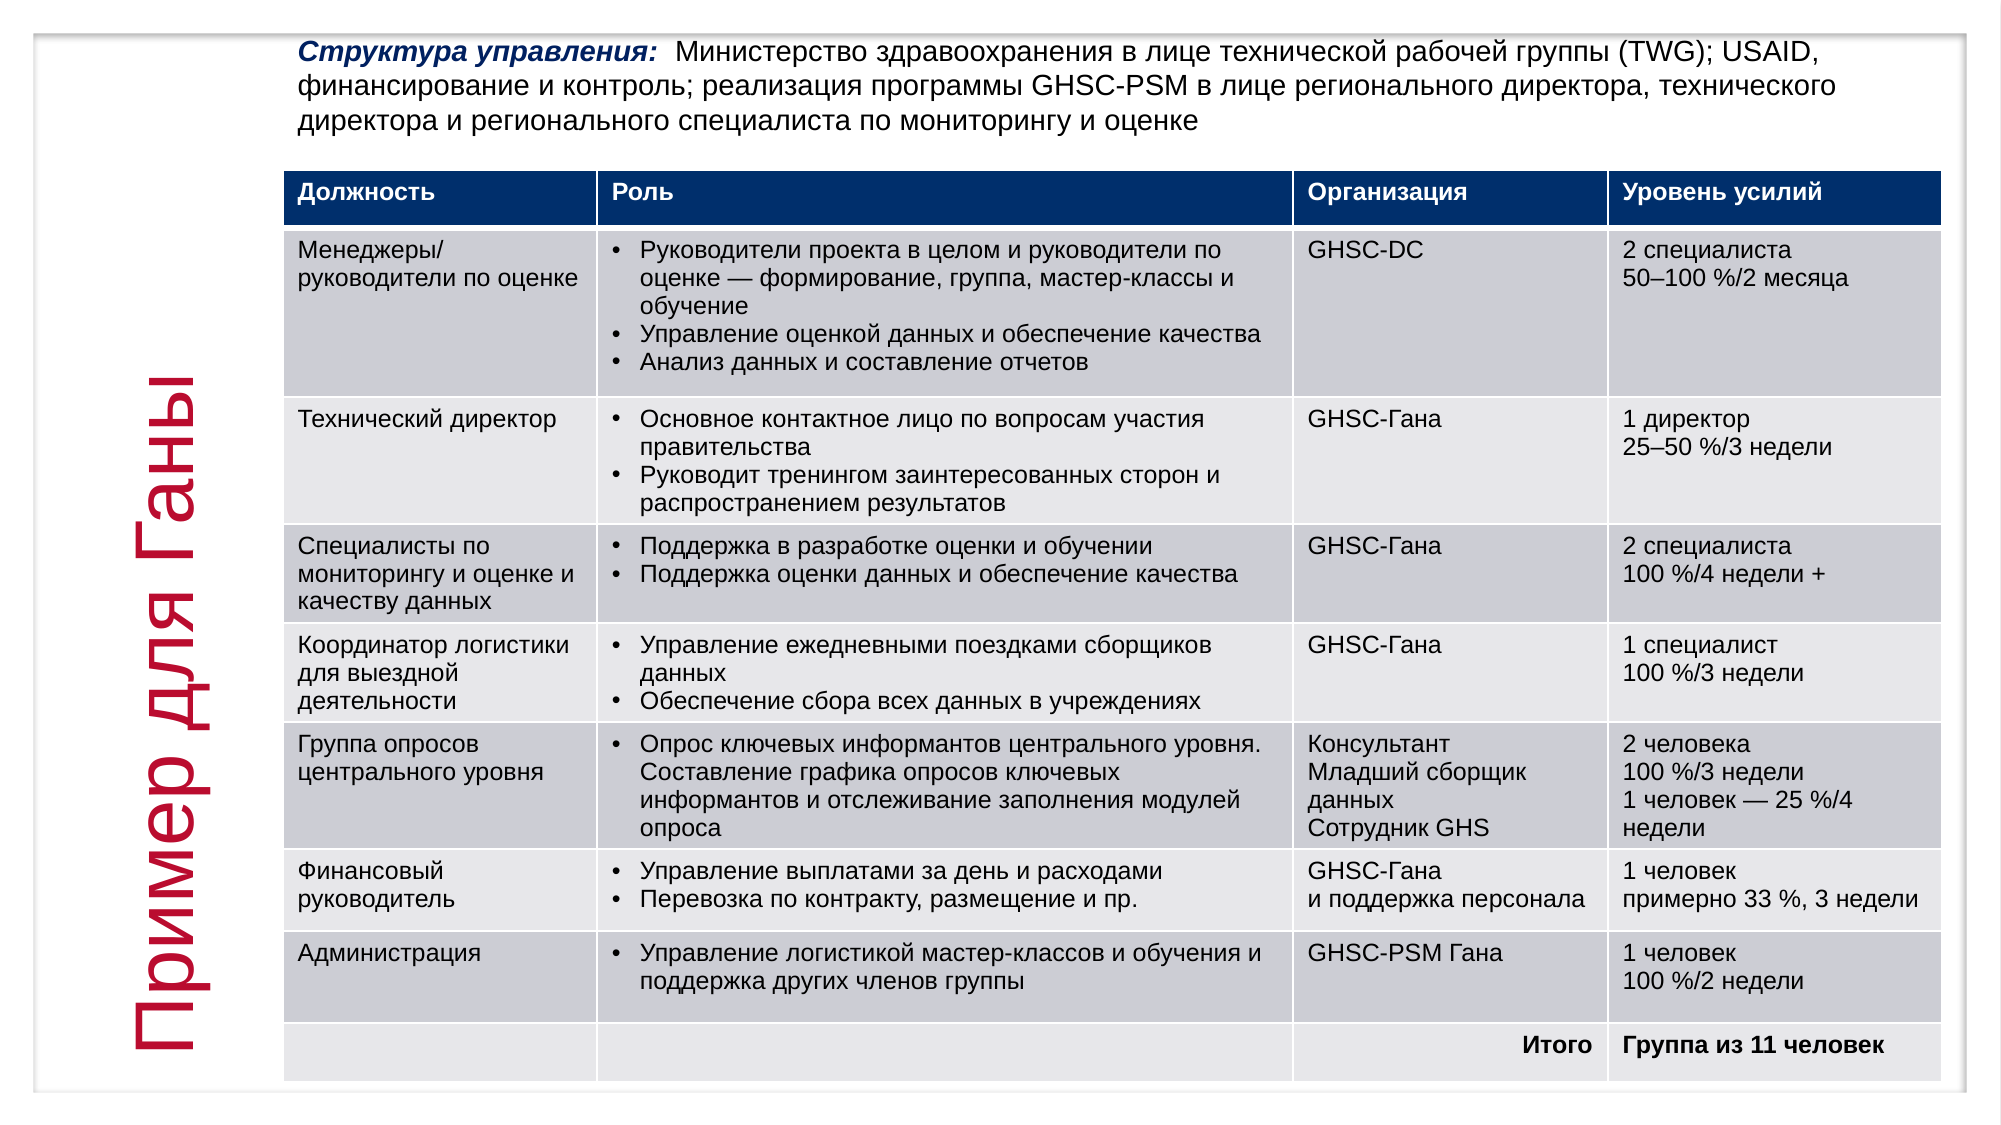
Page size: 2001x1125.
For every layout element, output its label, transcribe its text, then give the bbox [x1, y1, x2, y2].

table_cell Администрация [284, 932, 596, 1022]
table_cell 1 директор 25–50 %/3 недели [1609, 398, 1941, 523]
table_cell Управление логистикой мастер-классов и обучения и поддержка других членов группы [598, 932, 1292, 1022]
table_cell Основное контактное лицо по вопросам участия правительства Руководит тренингом заинтересованных сторон и распространением результатов [598, 398, 1292, 523]
table_header Должность [284, 171, 596, 225]
table_cell GHSC-Гана и поддержка персонала [1294, 850, 1607, 930]
table_cell Руководители проекта в целом и руководители по оценке — формирование, группа, мастер-классы и обучение Управление оценкой данных и обеспечение качества Анализ данных и составление отчетов [598, 231, 1292, 396]
table_cell Технический директор [284, 398, 596, 523]
table_cell GHSC-Гана [1294, 624, 1607, 721]
table_cell Управление ежедневными поездками сборщиков данных Обеспечение сбора всех данных в учреждениях [598, 624, 1292, 721]
table_cell GHSC-DC [1294, 231, 1607, 396]
table_cell [598, 1024, 1292, 1081]
title Пример для Ганы [101, 196, 218, 1072]
table_cell Менеджеры/руководители по оценке [284, 231, 596, 396]
table_cell Группа из 11 человек [1609, 1024, 1941, 1081]
table_cell Консультант Младший сборщик данных Сотрудник GHS [1294, 723, 1607, 848]
table_cell 1 человек 100 %/2 недели [1609, 932, 1941, 1022]
table_cell Управление выплатами за день и расходами Перевозка по контракту, размещение и пр. [598, 850, 1292, 930]
table_cell 1 специалист 100 %/3 недели [1609, 624, 1941, 721]
table_header Уровень усилий [1609, 171, 1941, 225]
table_cell 2 специалиста 100 %/4 недели + [1609, 525, 1941, 622]
table_header Организация [1294, 171, 1607, 225]
table_cell [284, 1024, 596, 1081]
text_box Структура управления: Министерство здравоохранения в лице технической рабочей группы (TWG); USAID, финансирование и контроль; реализация программы GHSC-PSM в лице регионального директора, технического директора и регионального специалиста по мониторингу и оценке [282, 24, 1922, 144]
table_cell Итого [1294, 1024, 1607, 1081]
table_cell 1 человек примерно 33 %, 3 недели [1609, 850, 1941, 930]
table_cell 2 человека 100 %/3 недели 1 человек — 25 %/4 недели [1609, 723, 1941, 848]
table_cell Опрос ключевых информантов центрального уровня. Составление графика опросов ключевых информантов и отслеживание заполнения модулей опроса [598, 723, 1292, 848]
table_cell Координатор логистики для выездной деятельности [284, 624, 596, 721]
table_cell Специалисты по мониторингу и оценке и качеству данных [284, 525, 596, 622]
table_cell GHSC-Гана [1294, 398, 1607, 523]
table_cell GHSC-Гана [1294, 525, 1607, 622]
table_cell 2 специалиста 50–100 %/2 месяца [1609, 231, 1941, 396]
table_header Роль [598, 171, 1292, 225]
table_cell Финансовый руководитель [284, 850, 596, 930]
table_cell Поддержка в разработке оценки и обучении Поддержка оценки данных и обеспечение качества [598, 525, 1292, 622]
table_cell GHSC-PSM Гана [1294, 932, 1607, 1022]
table_cell Группа опросов центрального уровня [284, 723, 596, 848]
